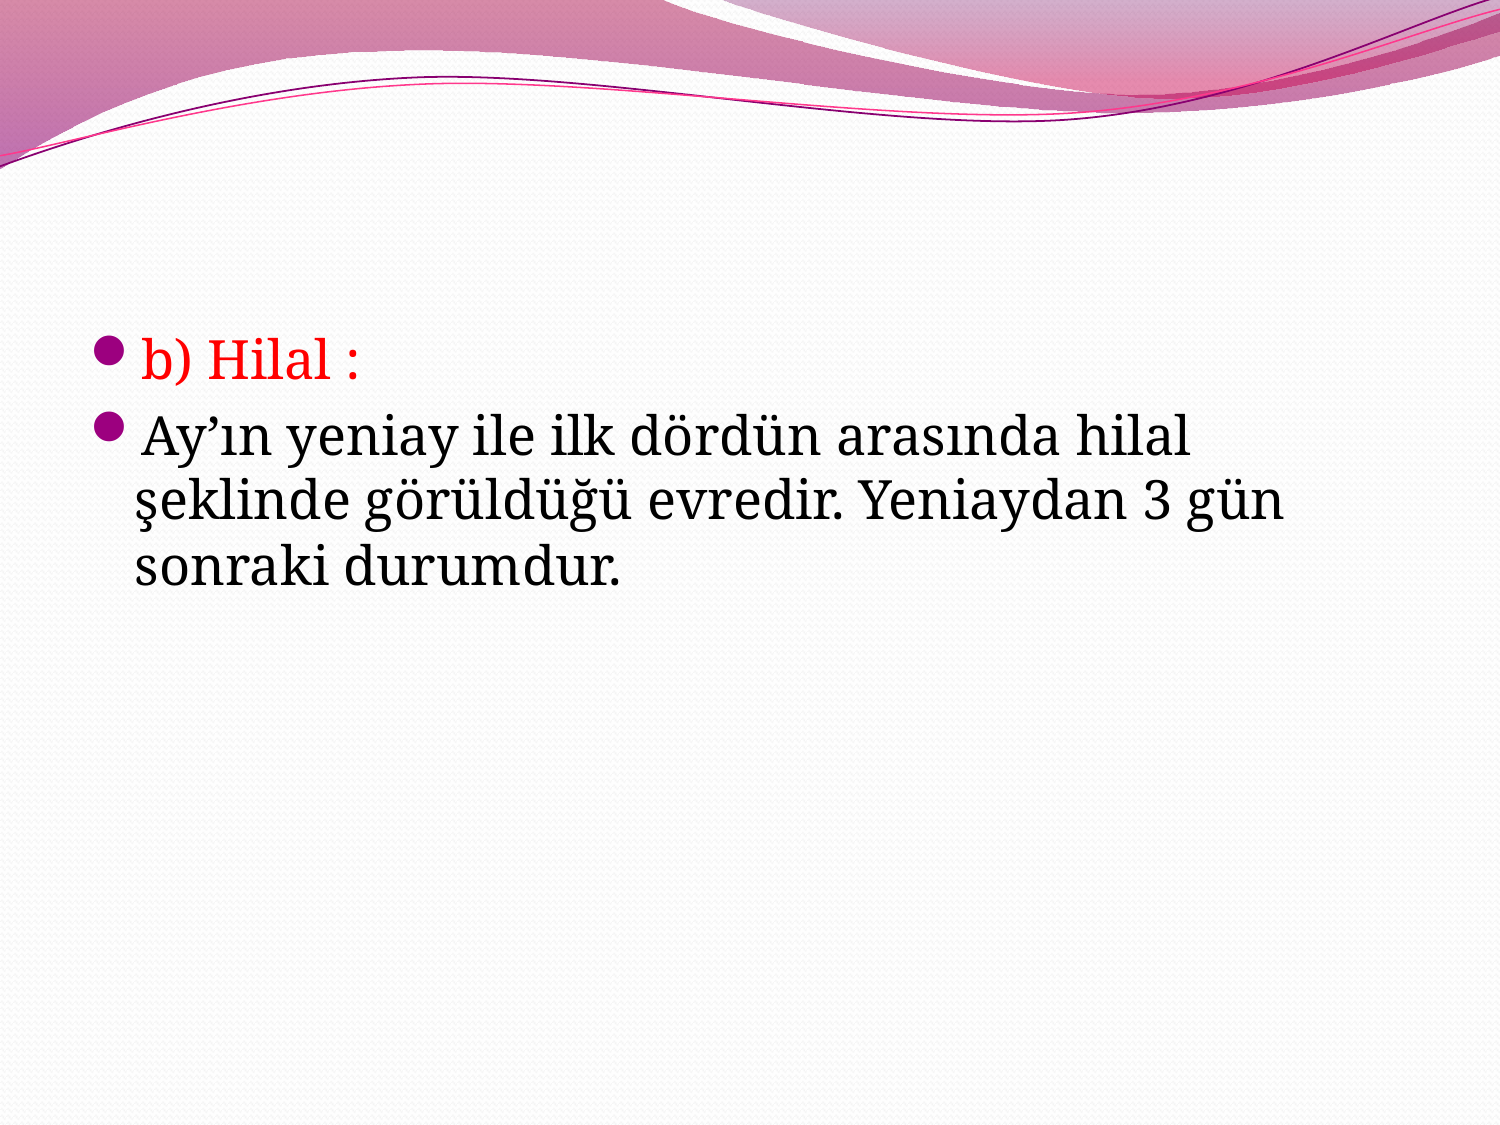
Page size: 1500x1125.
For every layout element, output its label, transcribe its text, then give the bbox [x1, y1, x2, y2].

list b) Hilal : Ay’ın yeniay ile ilk dördün arasında hilal şeklinde görüldüğü evredir. Yeniaydan 3 gün sonraki durumdur. [75, 317, 1425, 1038]
